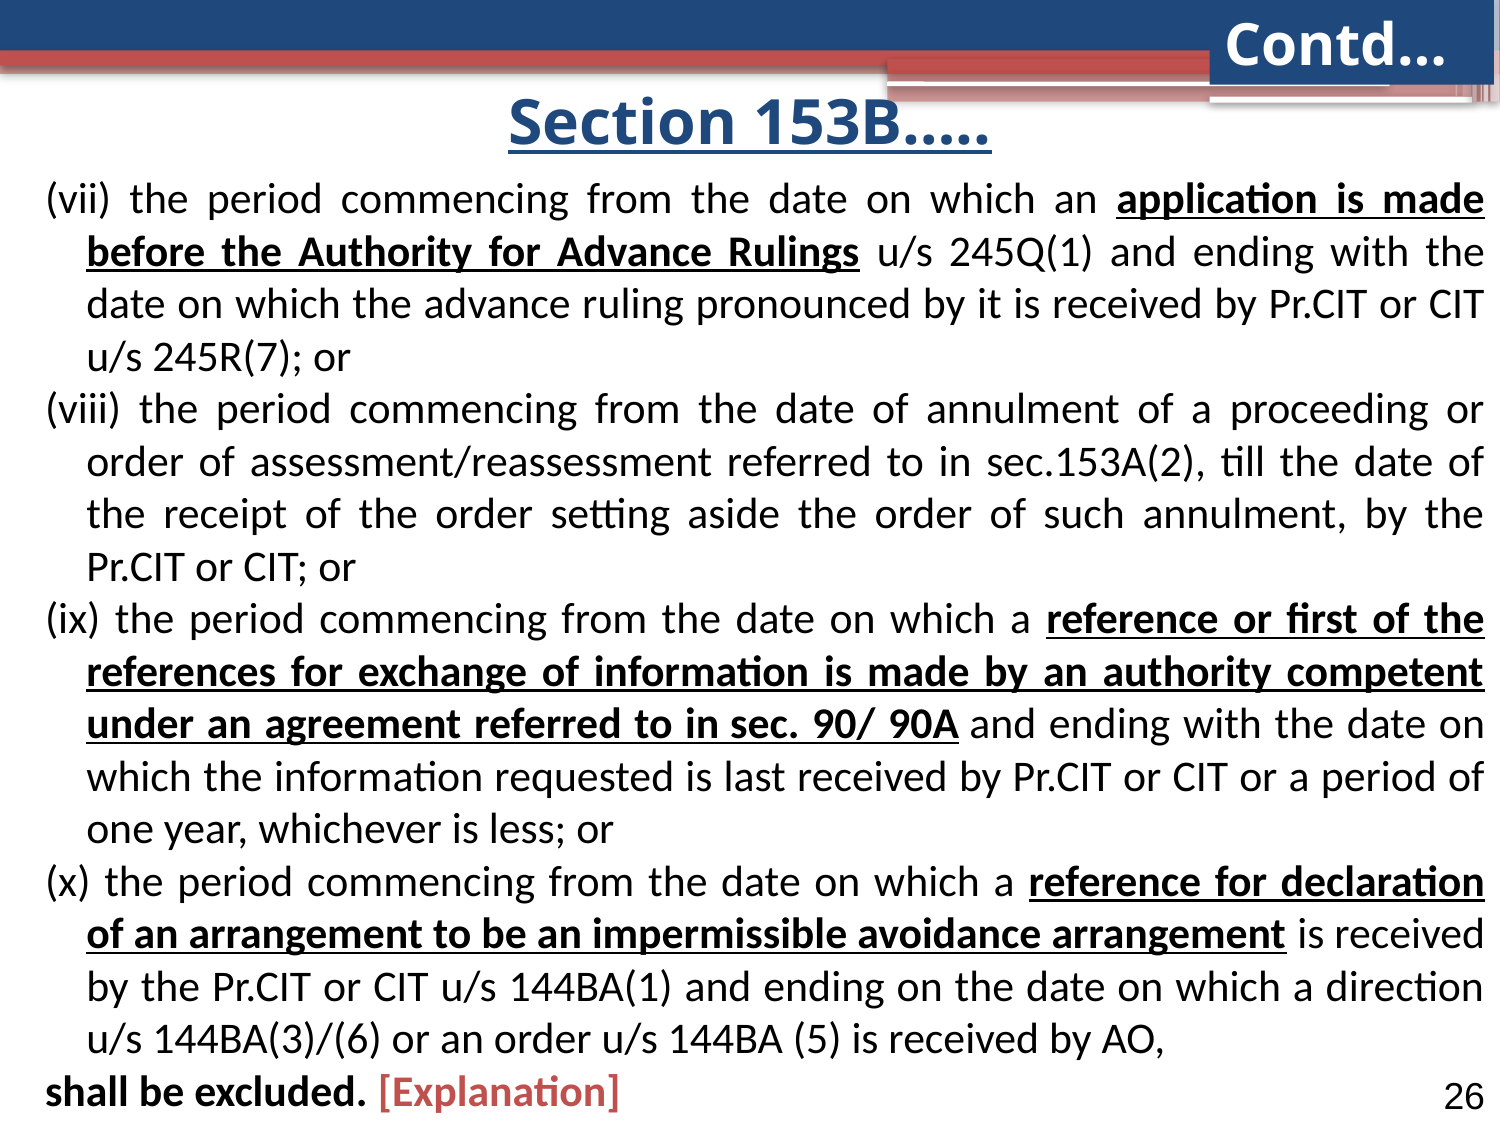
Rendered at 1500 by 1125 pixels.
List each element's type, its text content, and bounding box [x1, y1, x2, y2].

slide_number 26 [1374, 1064, 1500, 1125]
text_box Section 153B….. [0, 75, 1500, 161]
text_box (vii) the period commencing from the date on which an application is made before the Authority for Advance Rulings u/s 245Q(1) and ending with the date on which the advance ruling pronounced by it is received by Pr.CIT or CIT u/s 245R(7); or (viii) the period commencing from the date of annulment of a proceeding or order of assessment/reassessment referred to in sec.153A(2), till the date of the receipt of the order setting aside the order of such annulment, by the Pr.CIT or CIT; or (ix) the period commencing from the date on which a reference or first of the references for exchange of information is made by an authority competent under an agreement referred to in sec. 90/ 90A and ending with the date on which the information requested is last received by Pr.CIT or CIT or a period of one year, whichever is less; or (x) the period commencing from the date on which a reference for declaration of an arrangement to be an impermissible avoidance arrangement is received by the Pr.CIT or CIT u/s 144BA(1) and ending on the date on which a direction u/s 144BA(3)/(6) or an order u/s 144BA (5) is received by AO, shall be excluded. [Explanation] [12, 162, 1500, 1123]
text_box Contd… [1209, 0, 1494, 85]
